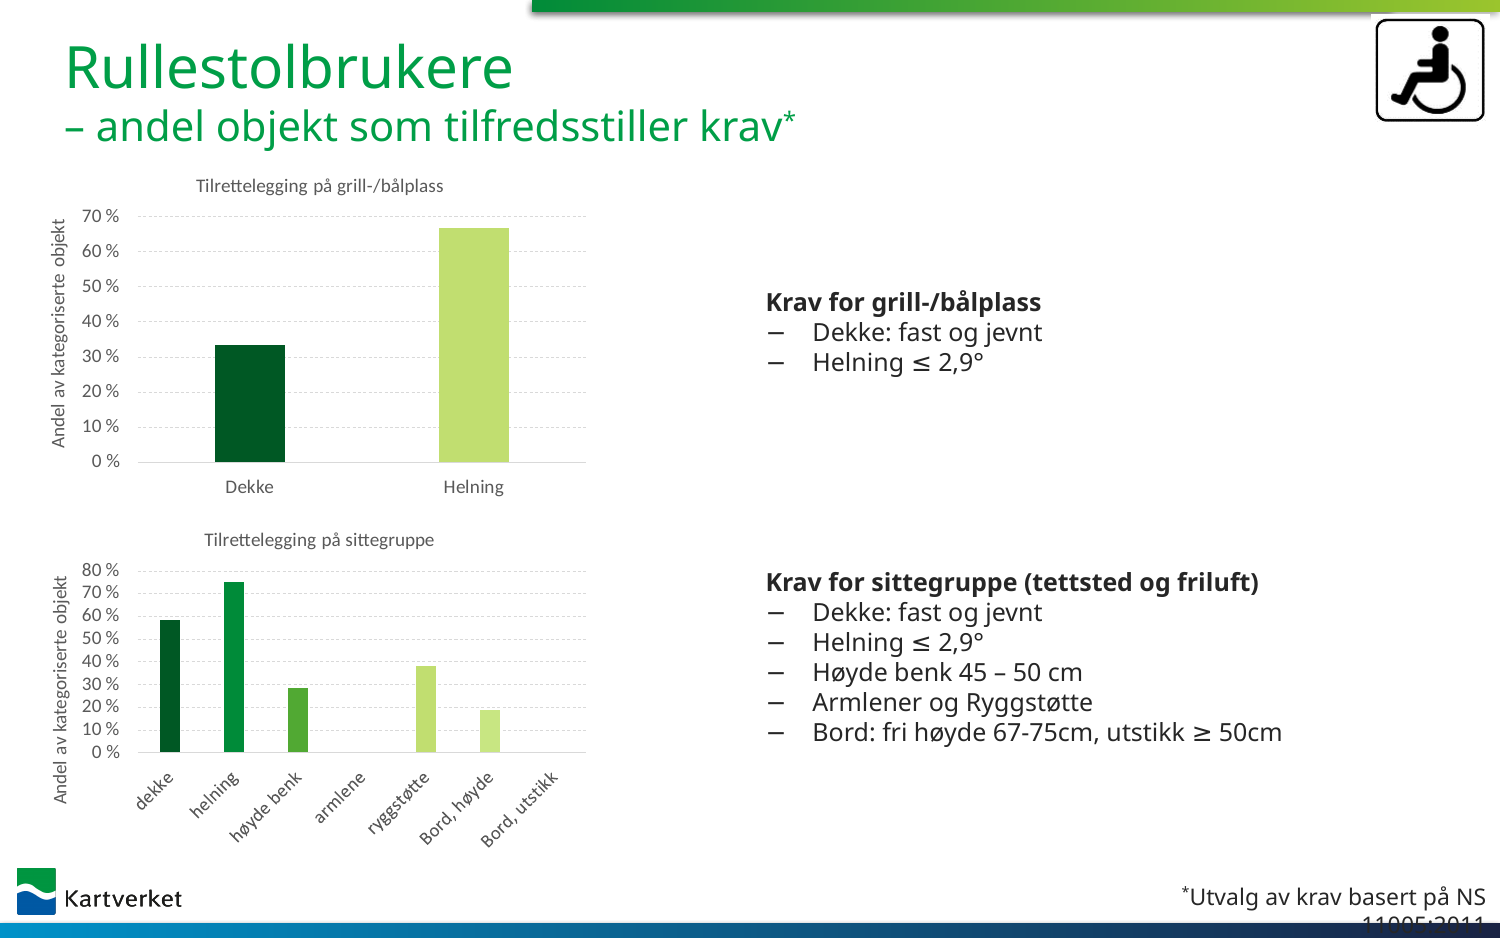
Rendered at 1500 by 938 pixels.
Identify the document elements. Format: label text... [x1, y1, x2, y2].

text_box Krav for sittegruppe (tettsted og friluft) Dekke: fast og jevnt Helning ≤ 2,9° Høyde benk 45 – 50 cm Armlener og Ryggstøtte Bord: fri høyde 67-75cm, utstikk ≥ 50cm [750, 559, 1500, 754]
picture [41, 520, 597, 859]
picture [1371, 13, 1491, 127]
text_box Rullestolbrukere – andel objekt som tilfredsstiller krav* [49, 14, 1431, 158]
text_box Krav for grill-/bålplass Dekke: fast og jevnt Helning ≤ 2,9° [750, 279, 1452, 384]
text_box *Utvalg av krav basert på NS 11005:2011 [1068, 873, 1500, 938]
picture [41, 166, 597, 505]
